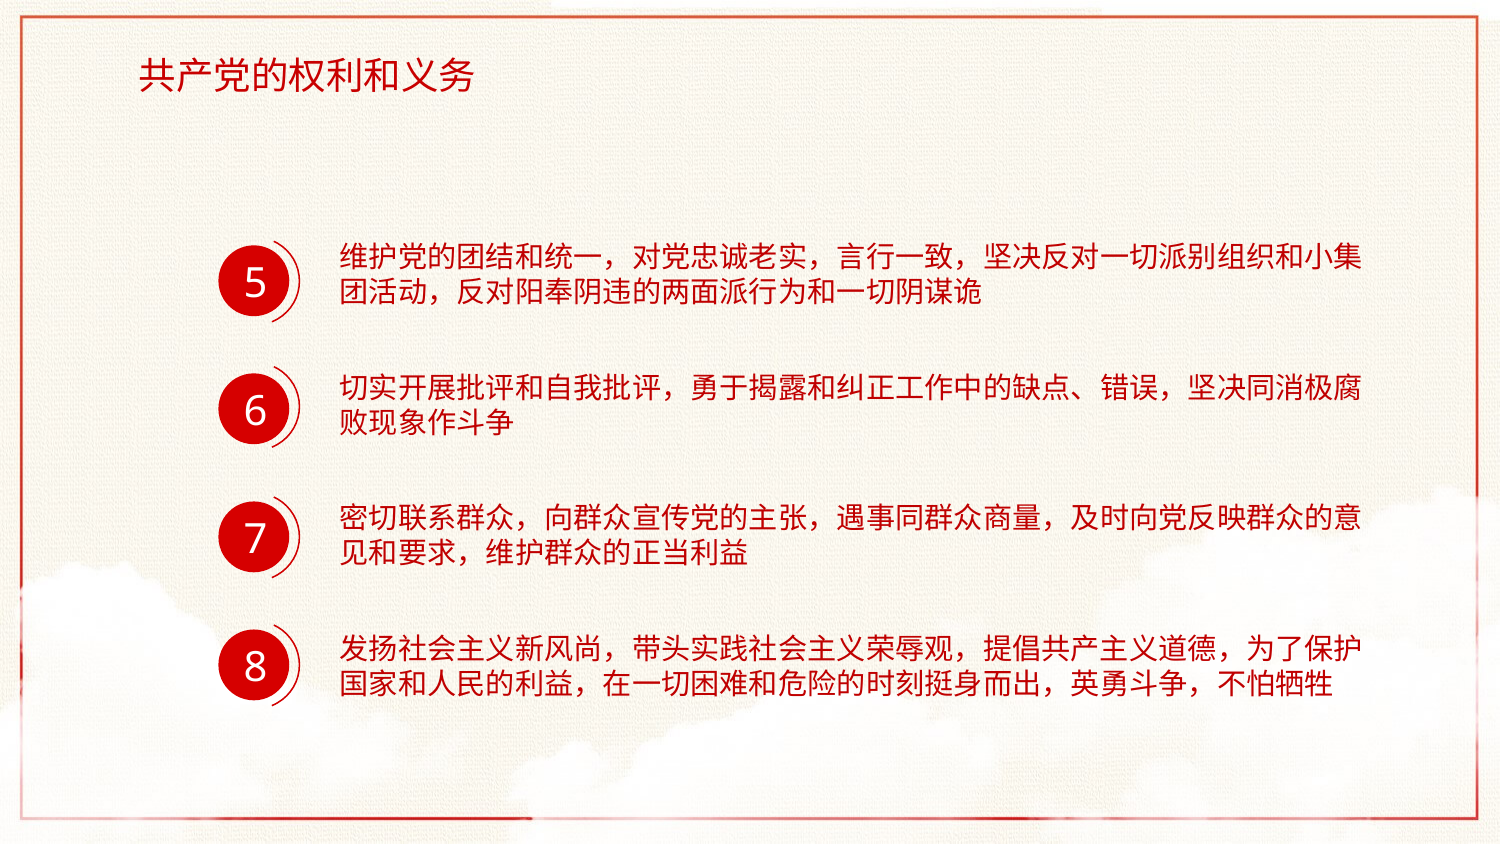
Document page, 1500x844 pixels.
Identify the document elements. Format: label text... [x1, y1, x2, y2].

text_box 密切联系群众，向群众宣传党的主张，遇事同群众商量，及时向党反映群众的意见和要求，维护群众的正当利益 [323, 480, 1402, 589]
text_box [255, 624, 301, 707]
text_box 8 [216, 627, 270, 703]
text_box [255, 496, 301, 579]
text_box 维护党的团结和统一，对党忠诚老实，言行一致，坚决反对一切派别组织和小集团活动，反对阳奉阴违的两面派行为和一切阴谋诡 [323, 219, 1402, 328]
text_box 7 [216, 499, 270, 575]
picture [0, 0, 1500, 844]
text_box 5 [216, 243, 271, 319]
text_box 发扬社会主义新风尚，带头实践社会主义荣辱观，提倡共产主义道德，为了保护国家和人民的利益，在一切困难和危险的时刻挺身而出，英勇斗争，不怕牺牲 [323, 611, 1402, 719]
text_box 共产党的权利和义务 [123, 39, 1474, 109]
text_box 切实开展批评和自我批评，勇于揭露和纠正工作中的缺点、错误，坚决同消极腐败现象作斗争 [323, 350, 1402, 458]
text_box [255, 240, 301, 323]
text_box [255, 365, 301, 448]
text_box 6 [216, 371, 270, 447]
